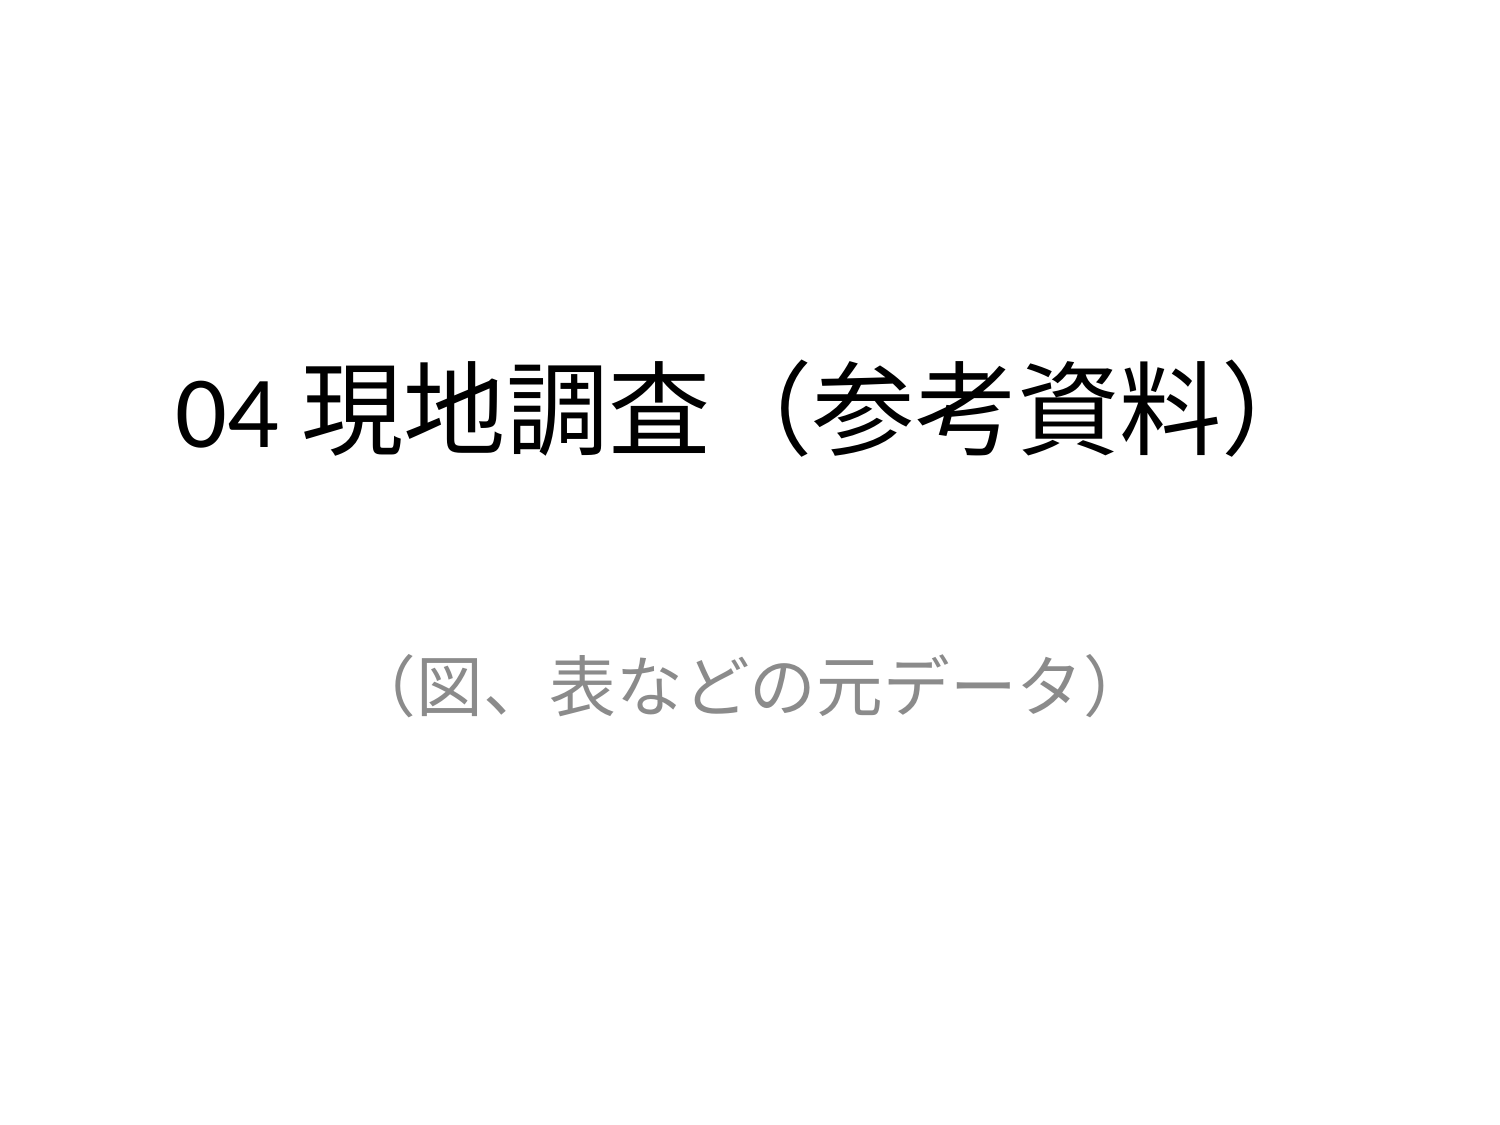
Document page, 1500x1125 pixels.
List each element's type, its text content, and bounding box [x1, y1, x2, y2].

subtitle （図、表などの元データ） [225, 637, 1275, 811]
title 04現地調査（参考資料） [112, 285, 1388, 528]
